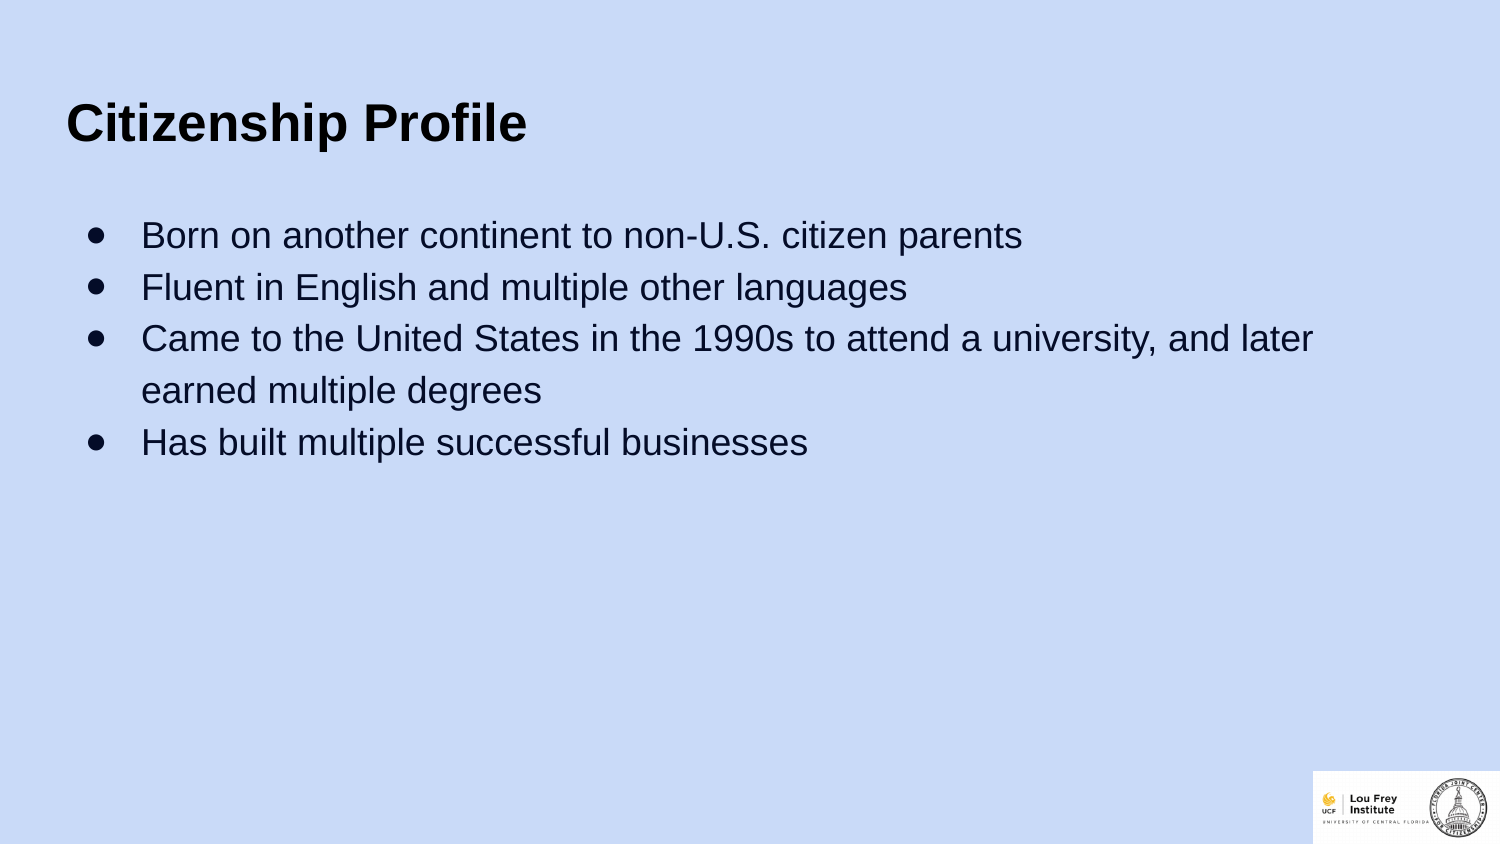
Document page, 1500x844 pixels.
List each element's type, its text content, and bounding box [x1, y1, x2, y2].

title Citizenship Profile [51, 72, 1449, 167]
picture [1312, 771, 1500, 844]
list Born on another continent to non-U.S. citizen parents Fluent in English and multiple other languages Came to the United States in the 1990s to attend a university, and later earned multiple degrees Has built multiple successful businesses [51, 189, 1449, 750]
